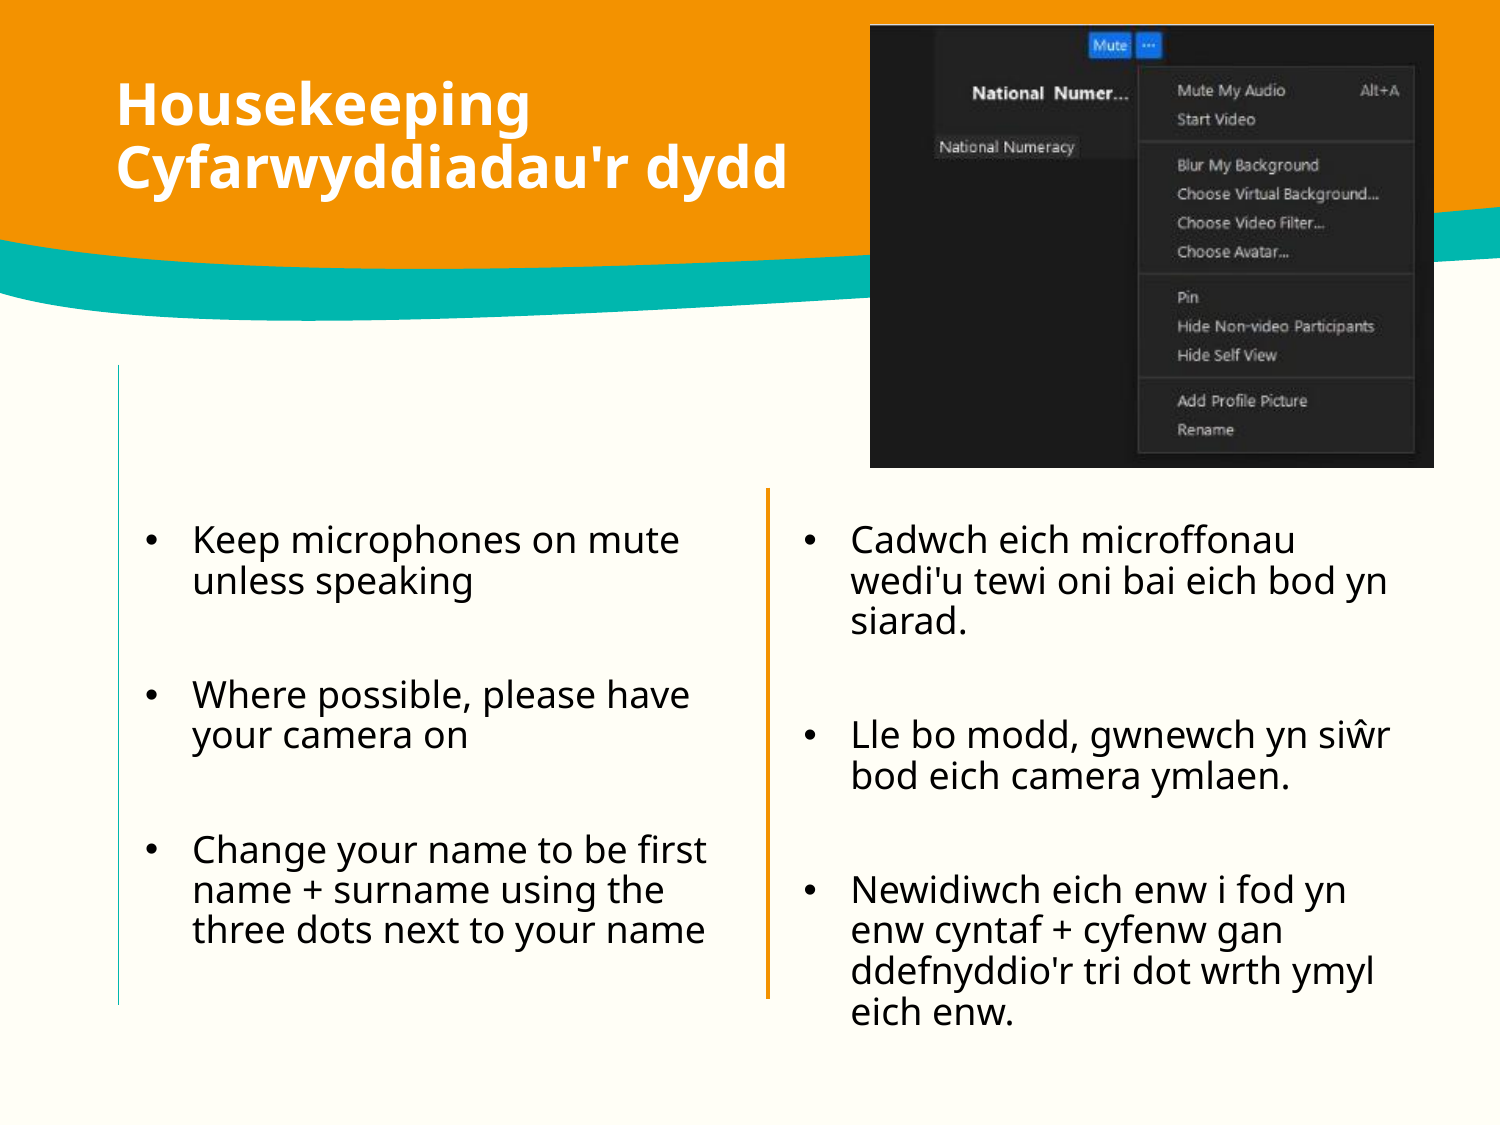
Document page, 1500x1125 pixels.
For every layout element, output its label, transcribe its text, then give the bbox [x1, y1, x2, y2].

list Housekeeping Cyfarwyddiadau'r dydd [100, 67, 870, 258]
list Keep microphones on mute unless speaking Where possible, please have your camera on Change your name to be first name + surname using the three dots next to your name [130, 514, 756, 999]
picture [870, 24, 1435, 468]
text_box Cadwch eich microffonau wedi'u tewi oni bai eich bod yn siarad. Lle bo modd, gwnewch yn siŵr bod eich camera ymlaen. Newidiwch eich enw i fod yn enw cyntaf + cyfenw gan ddefnyddio'r tri dot wrth ymyl eich enw. [788, 514, 1434, 999]
